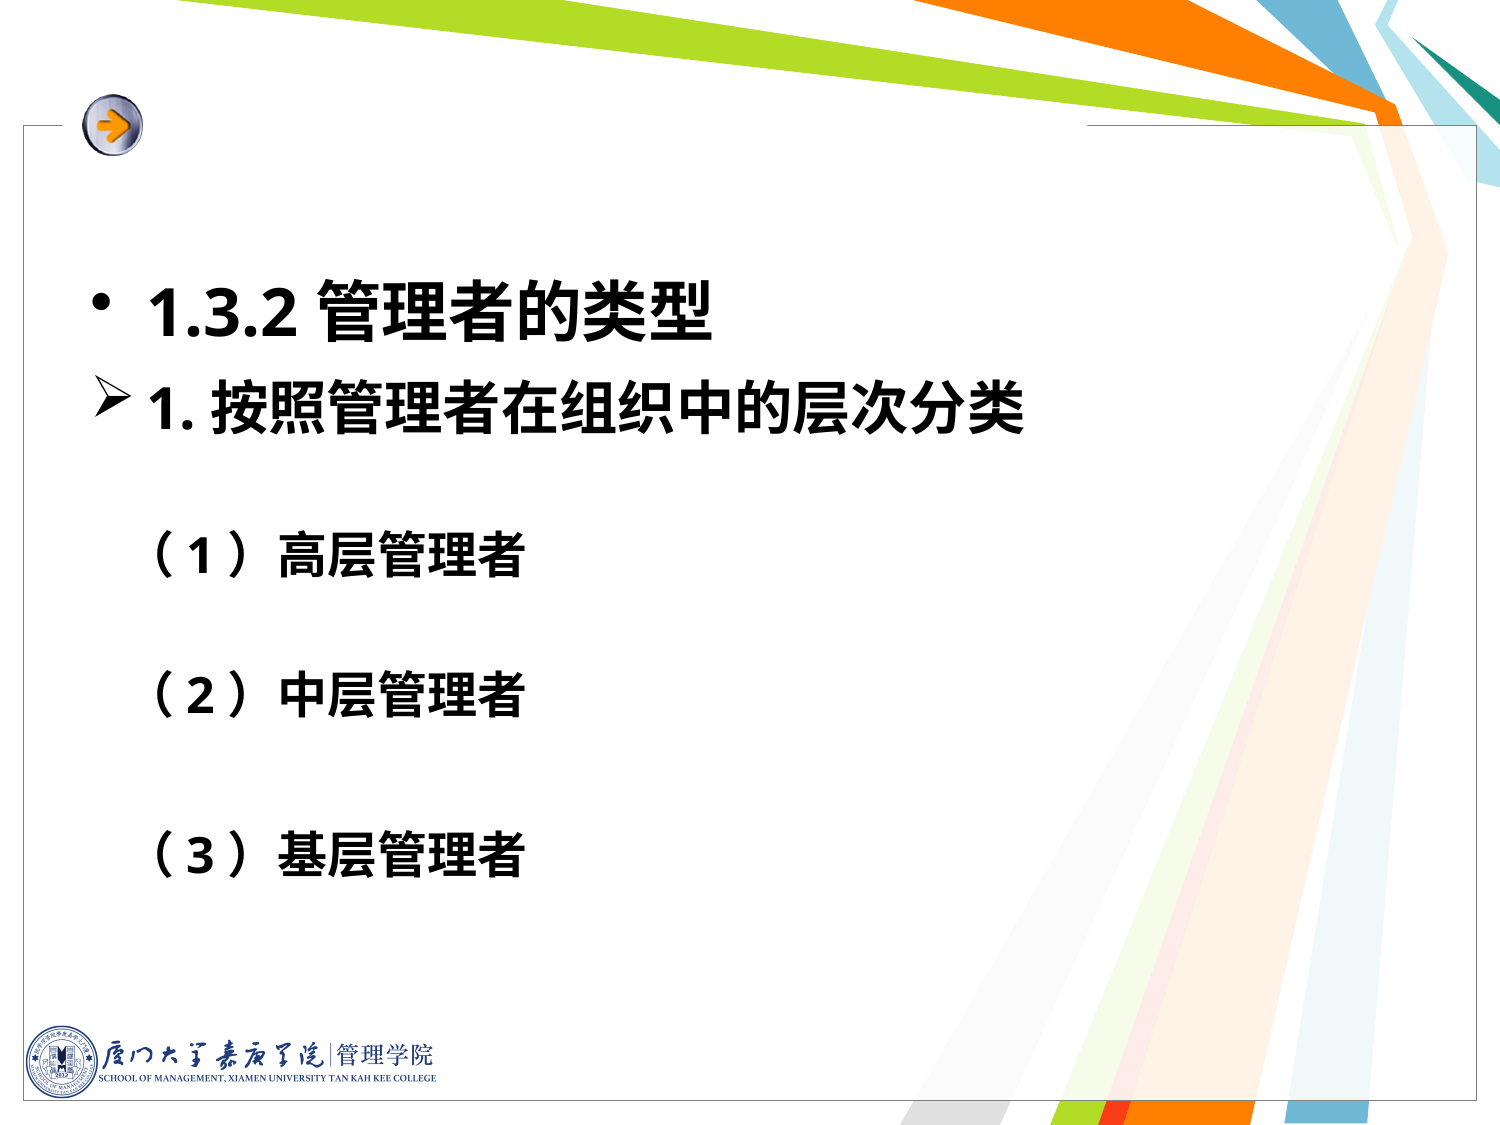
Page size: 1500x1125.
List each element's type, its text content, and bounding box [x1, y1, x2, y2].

picture [82, 94, 143, 156]
picture [24, 1024, 438, 1100]
list 1.3.2管理者的类型 1.按照管理者在组织中的层次分类 （1）高层管理者 （2）中层管理者 （3）基层管理者 [75, 262, 1425, 1005]
